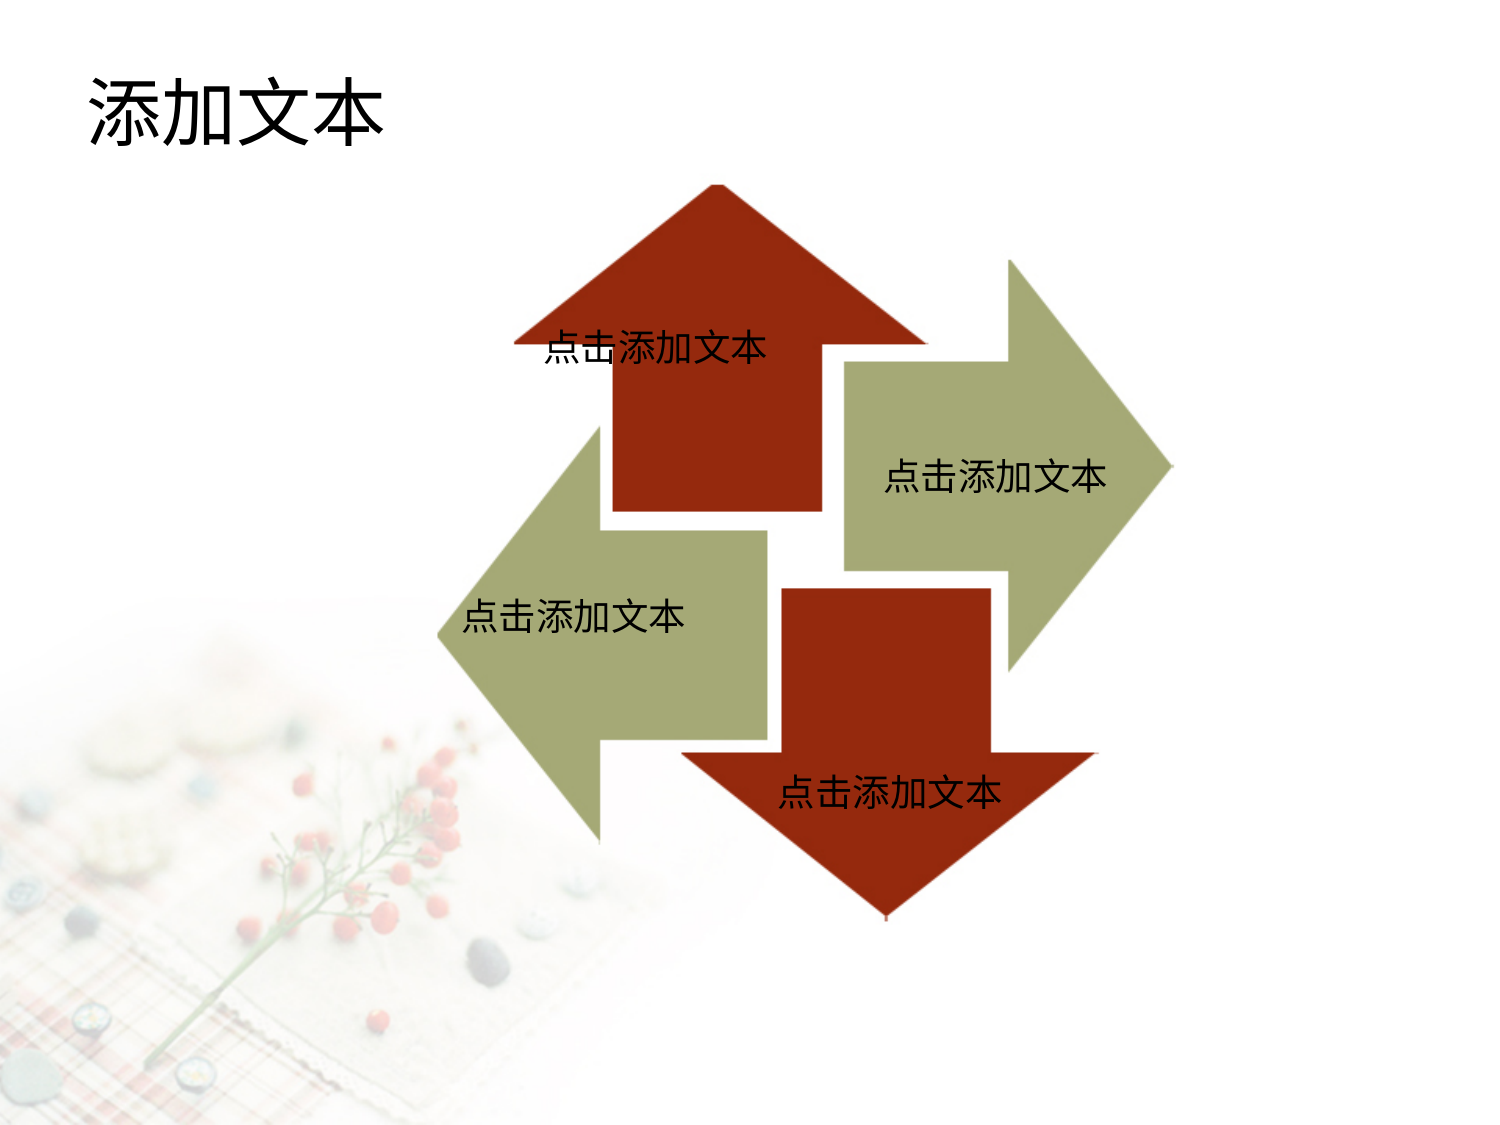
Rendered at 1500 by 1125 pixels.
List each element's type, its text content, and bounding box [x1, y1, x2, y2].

text_box 点击添加文本 [762, 761, 1018, 822]
text_box 点击添加文本 [446, 585, 702, 646]
text_box 点击添加文本 [868, 445, 1124, 505]
picture [0, 0, 1500, 1125]
text_box 点击添加文本 [528, 316, 784, 377]
text_box 添加文本 [72, 58, 402, 164]
